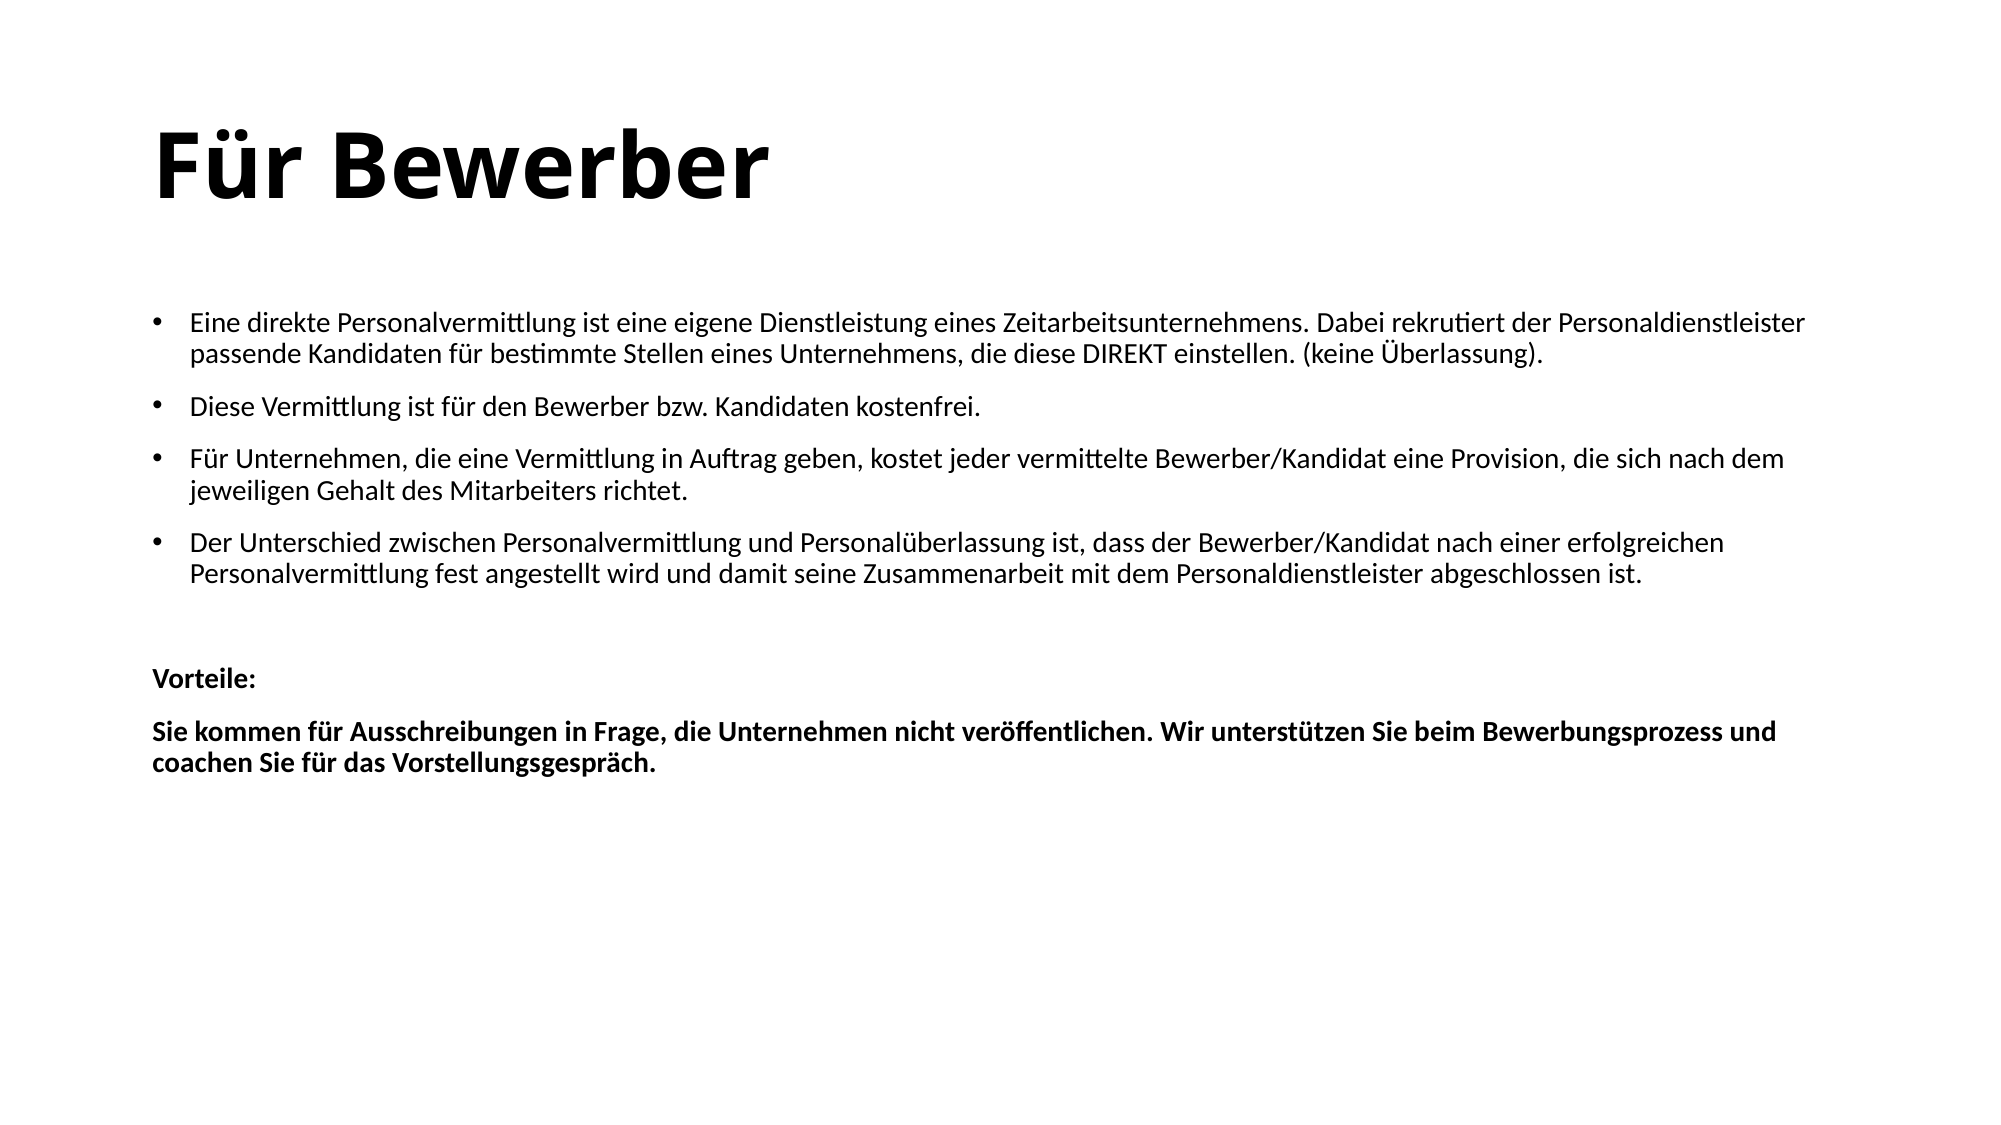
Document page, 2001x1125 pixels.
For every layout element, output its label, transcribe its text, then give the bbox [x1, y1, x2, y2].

title Für Bewerber [137, 59, 1863, 278]
list Eine direkte Personalvermittlung ist eine eigene Dienstleistung eines Zeitarbeitsunternehmens. Dabei rekrutiert der Personaldienstleister passende Kandidaten für bestimmte Stellen eines Unternehmens, die diese DIREKT einstellen. (keine Überlassung). Diese Vermittlung ist für den Bewerber bzw. Kandidaten kostenfrei. Für Unternehmen, die eine Vermittlung in Auftrag geben, kostet jeder vermittelte Bewerber/Kandidat eine Provision, die sich nach dem jeweiligen Gehalt des Mitarbeiters richtet. Der Unterschied zwischen Personalvermittlung und Personalüberlassung ist, dass der Bewerber/Kandidat nach einer erfolgreichen Personalvermittlung fest angestellt wird und damit seine Zusammenarbeit mit dem Personaldienstleister abgeschlossen ist. Vorteile: Sie kommen für Ausschreibungen in Frage, die Unternehmen nicht veröffentlichen. Wir unterstützen Sie beim Bewerbungsprozess und coachen Sie für das Vorstellungsgespräch. [137, 299, 1863, 1014]
